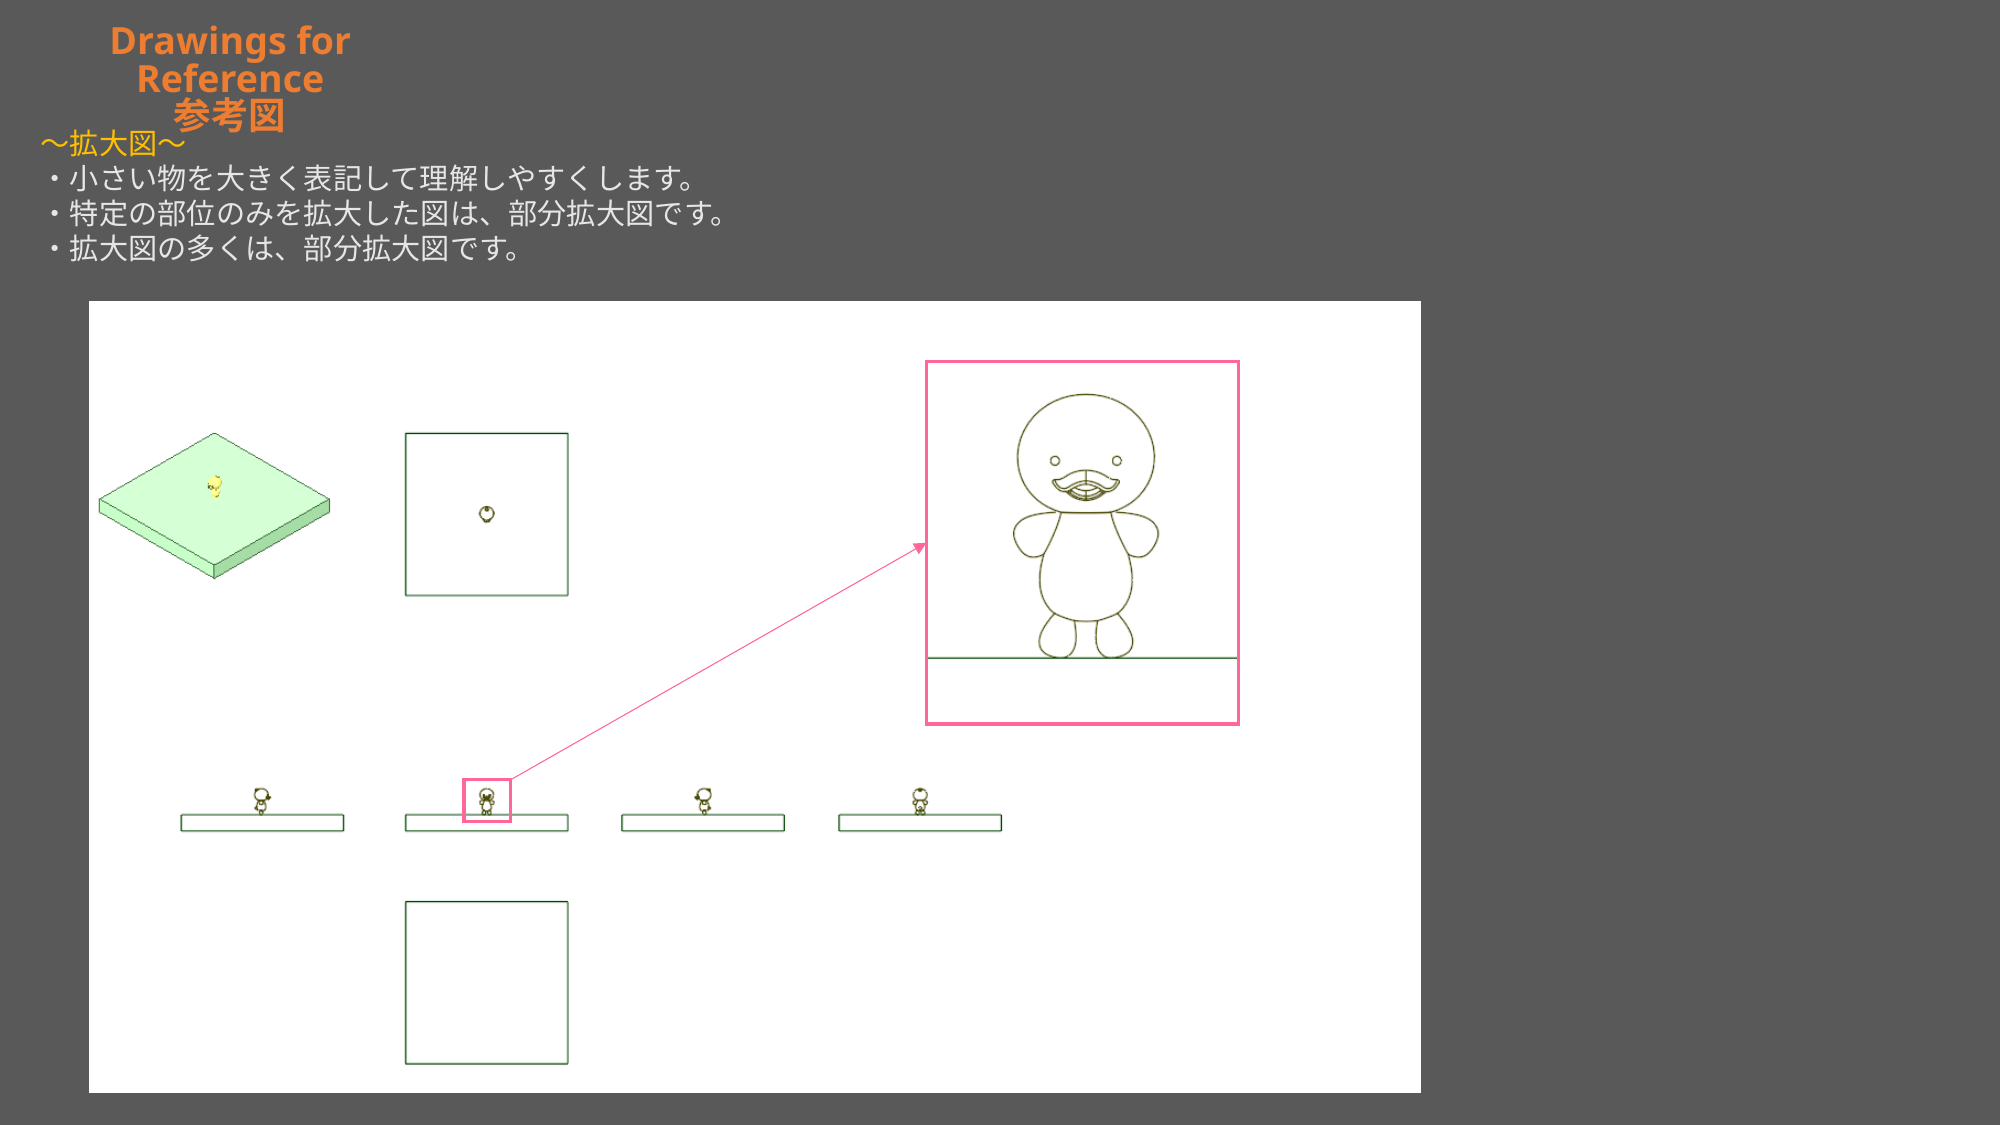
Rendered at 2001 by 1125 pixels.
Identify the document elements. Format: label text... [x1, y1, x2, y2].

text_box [89, 301, 1421, 1093]
text_box Drawings for Reference 参考図 [25, 17, 435, 145]
text_box ～拡大図～ ・小さい物を大きく表記して理解しやすくします。 ・特定の部位のみを拡大した図は、部分拡大図です。 ・拡大図の多くは、部分拡大図です。 [25, 118, 825, 273]
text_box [510, 542, 927, 780]
